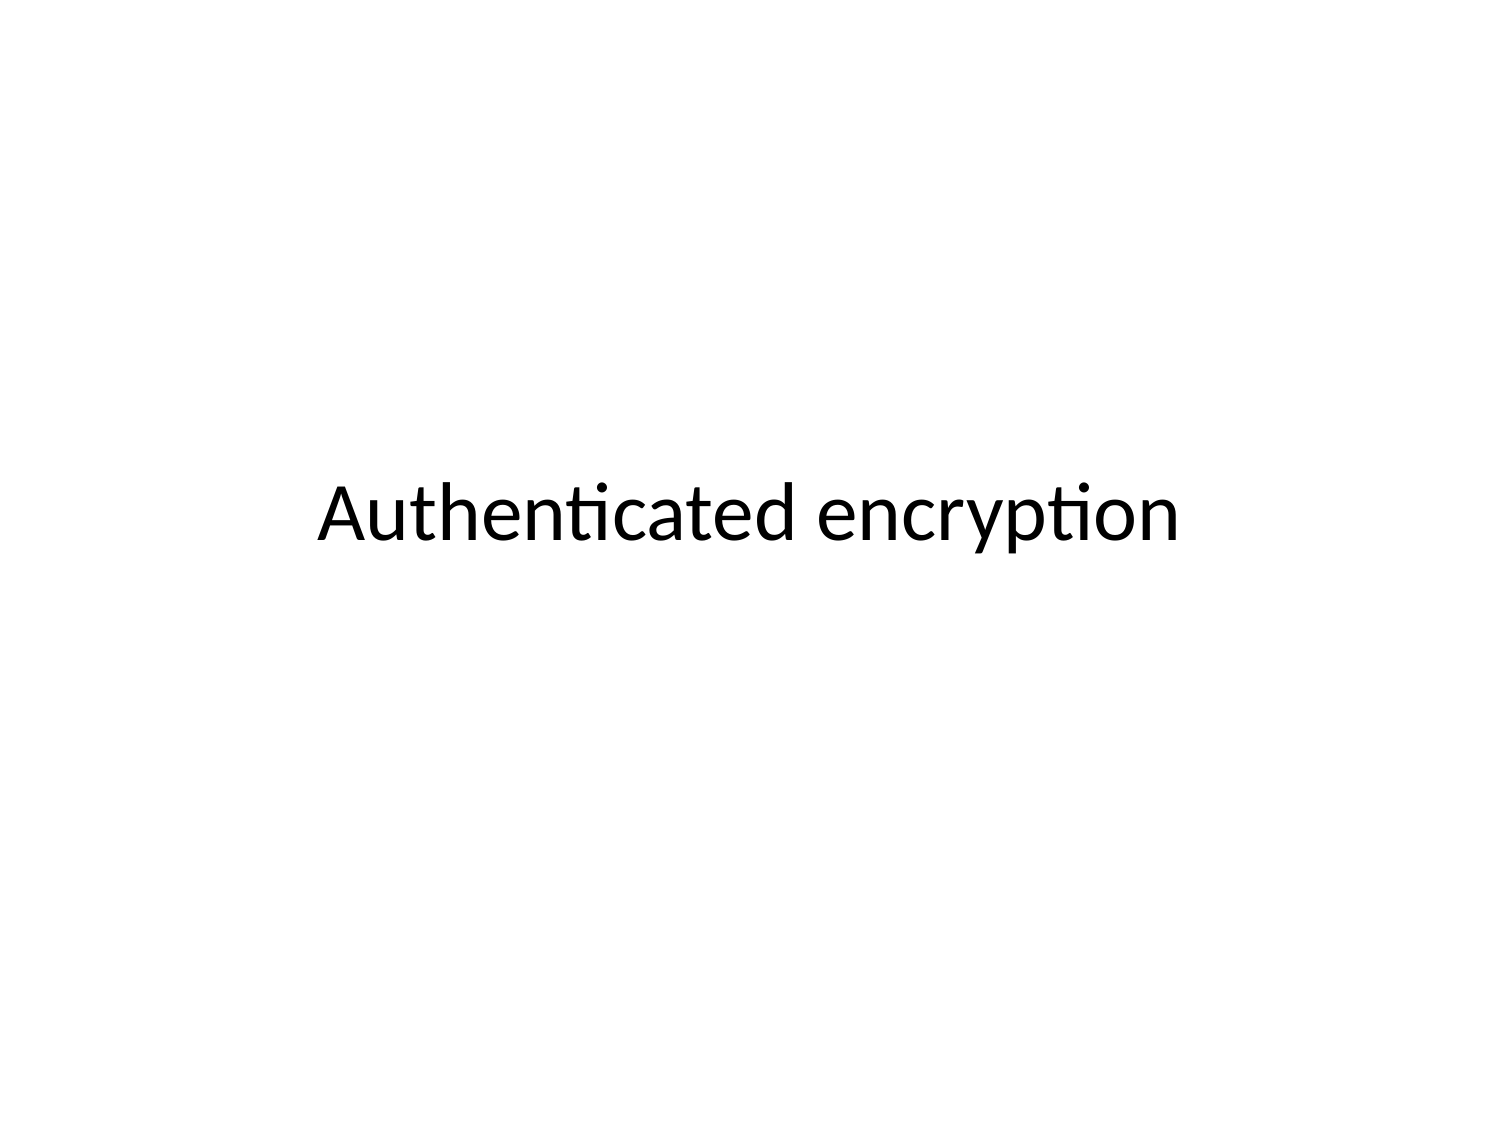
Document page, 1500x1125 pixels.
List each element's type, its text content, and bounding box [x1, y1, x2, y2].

subtitle Authenticated encryption [225, 450, 1275, 738]
